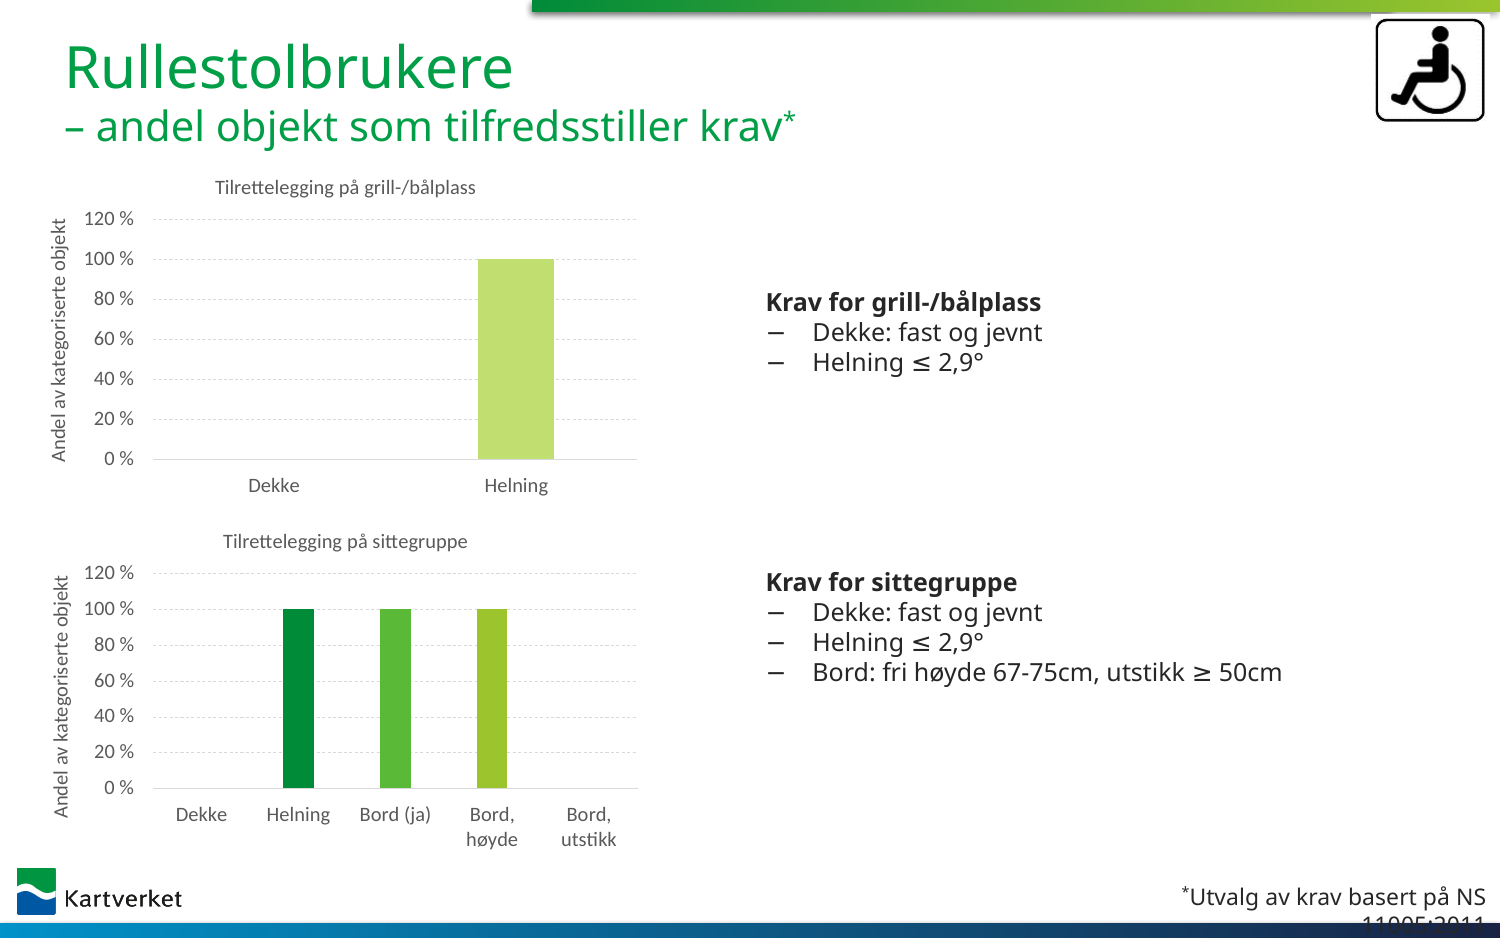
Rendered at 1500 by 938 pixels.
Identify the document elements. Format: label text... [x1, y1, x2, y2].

text_box Krav for grill-/bålplass Dekke: fast og jevnt Helning ≤ 2,9° [750, 279, 1452, 384]
text_box Rullestolbrukere – andel objekt som tilfredsstiller krav* [49, 14, 1431, 158]
picture [41, 520, 650, 859]
text_box Krav for sittegruppe Dekke: fast og jevnt Helning ≤ 2,9° Bord: fri høyde 67-75cm, utstikk ≥ 50cm [750, 559, 1500, 694]
text_box *Utvalg av krav basert på NS 11005:2011 [1068, 873, 1500, 938]
picture [41, 166, 650, 505]
picture [1371, 13, 1491, 127]
